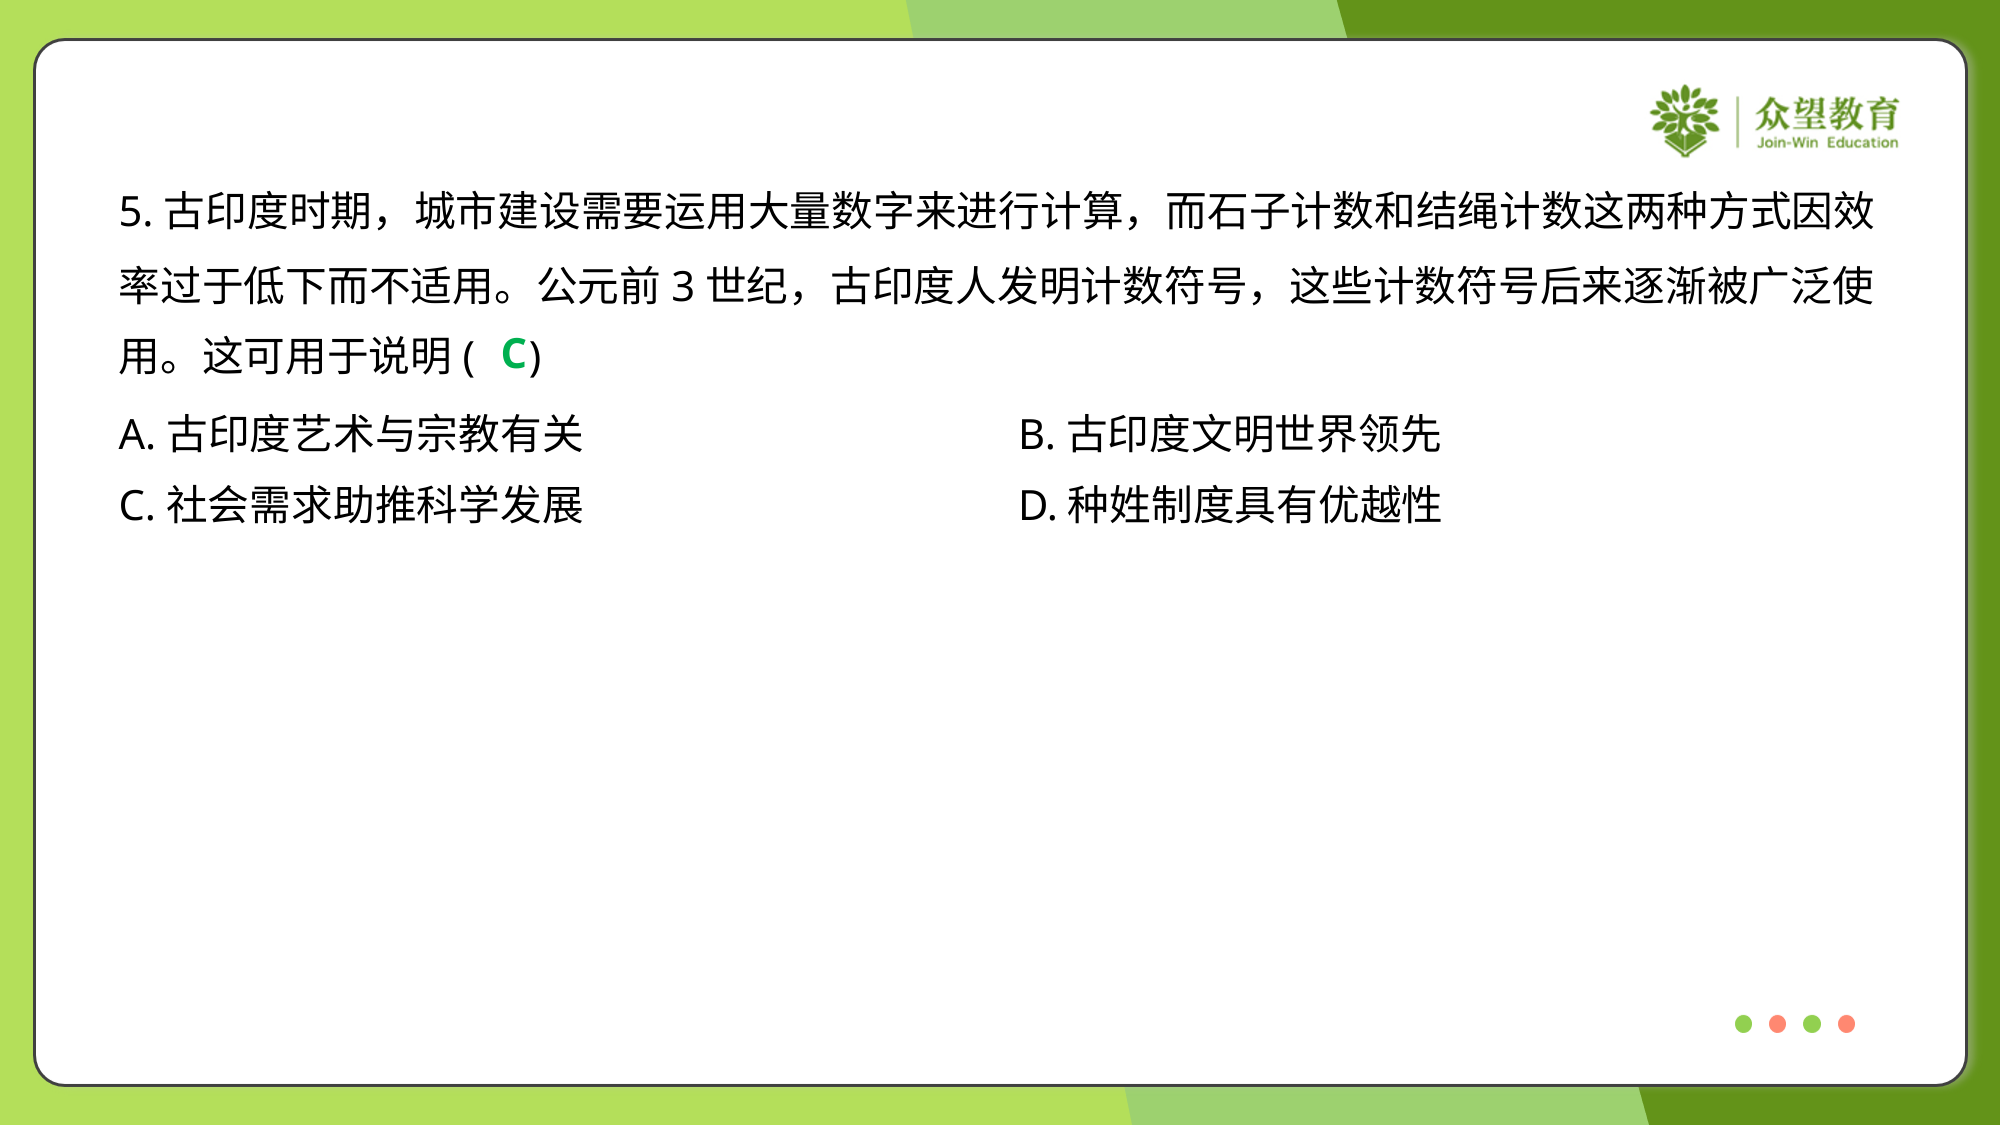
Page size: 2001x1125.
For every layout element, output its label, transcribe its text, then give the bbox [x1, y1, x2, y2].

text_box C [484, 306, 543, 371]
picture [0, 0, 2000, 1125]
text_box A.古印度艺术与宗教有关 B.古印度文明世界领先 C.社会需求助推科学发展 D.种姓制度具有优越性 [118, 382, 1883, 522]
text_box 5.古印度时期，城市建设需要运用大量数字来进行计算，而石子计数和结绳计数这两种方式因效 率过于低下而不适用。公元前3世纪，古印度人发明计数符号，这些计数符号后来逐渐被广泛使 用。这可用于说明( ) [118, 159, 1883, 373]
